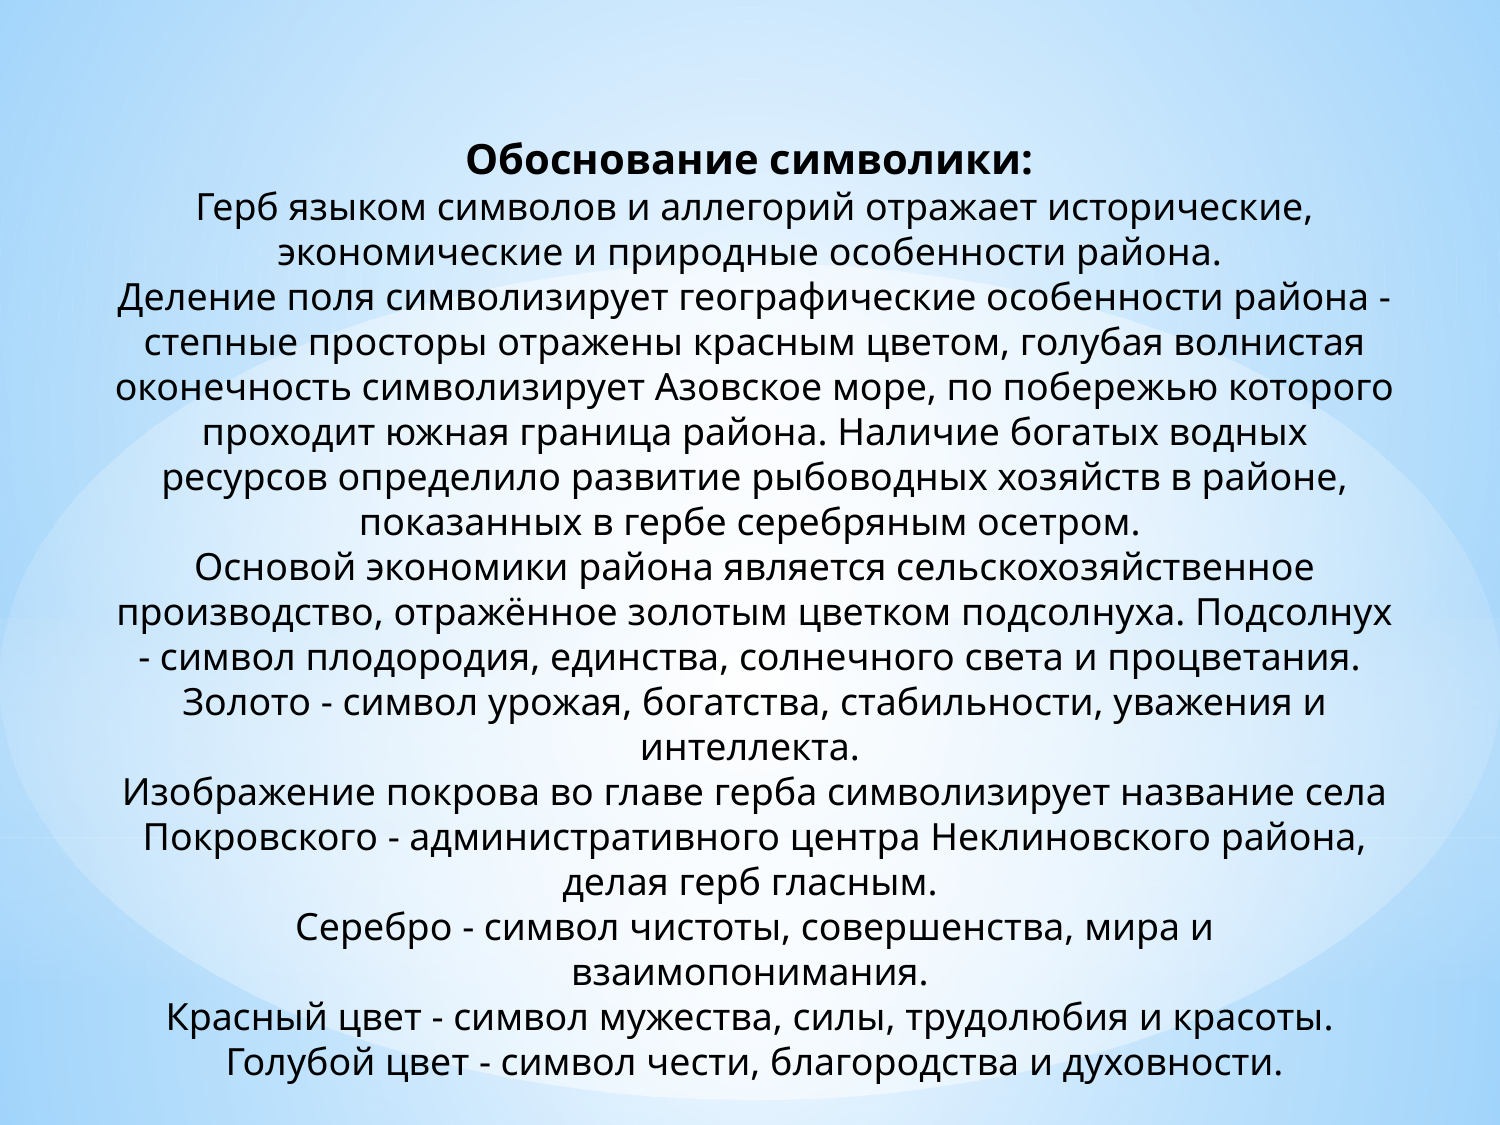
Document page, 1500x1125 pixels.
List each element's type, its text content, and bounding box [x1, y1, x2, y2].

text_box Обоснование символики: Герб языком символов и аллегорий отражает исторические, экономические и природные особенности района. Деление поля символизирует географические особенности района - степные просторы отражены красным цветом, голубая волнистая оконечность символизирует Азовское море, по побережью которого проходит южная граница района. Наличие богатых водных ресурсов определило развитие рыбоводных хозяйств в районе, показанных в гербе серебряным осетром. Основой экономики района является сельскохозяйственное производство, отражённое золотым цветком подсолнуха. Подсолнух - символ плодородия, единства, солнечного света и процветания. Золото - символ урожая, богатства, стабильности, уважения и интеллекта. Изображение покрова во главе герба символизирует название села Покровского - административного центра Неклиновского района, делая герб гласным. Серебро - символ чистоты, совершенства, мира и взаимопонимания. Красный цвет - символ мужества, силы, трудолюбия и красоты. Голубой цвет - символ чести, благородства и духовности. [99, 125, 1411, 1091]
